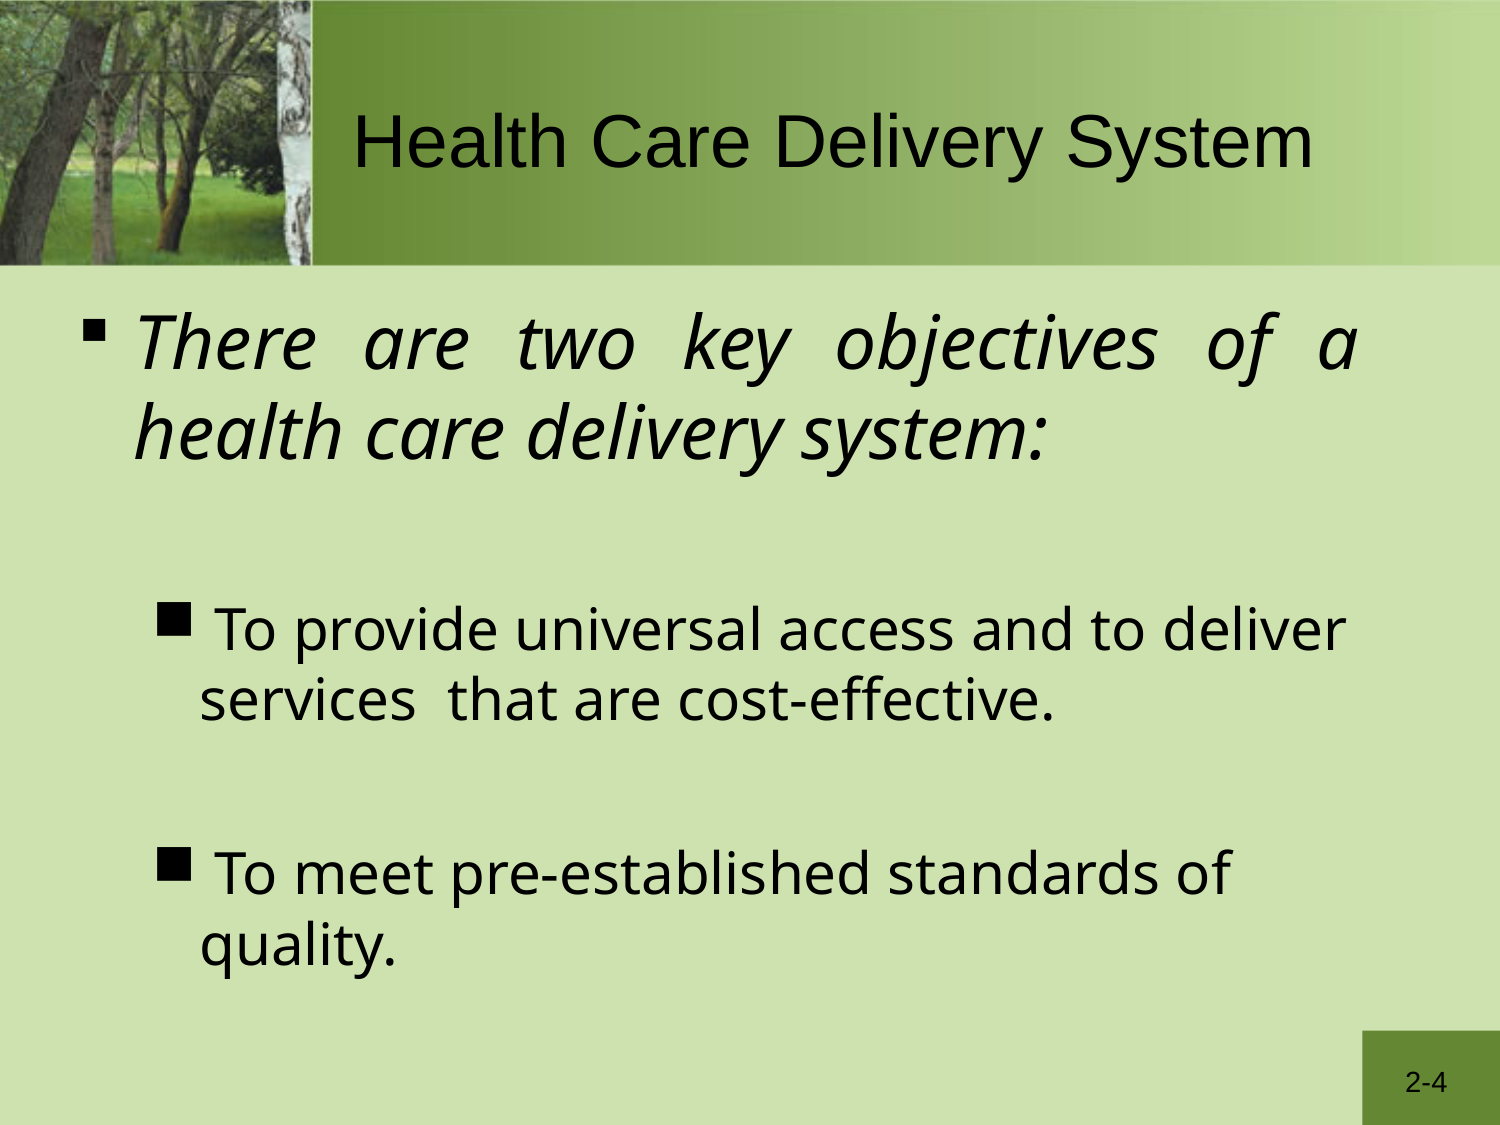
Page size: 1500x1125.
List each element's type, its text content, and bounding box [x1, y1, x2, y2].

title Health Care Delivery System [337, 24, 1438, 250]
slide_number 2-4 [1149, 1031, 1463, 1107]
picture [0, 0, 1500, 1125]
list There are two key objectives of a health care delivery system: To provide universal access and to deliver services that are cost-effective. To meet pre-established standards of quality. [62, 287, 1375, 1000]
